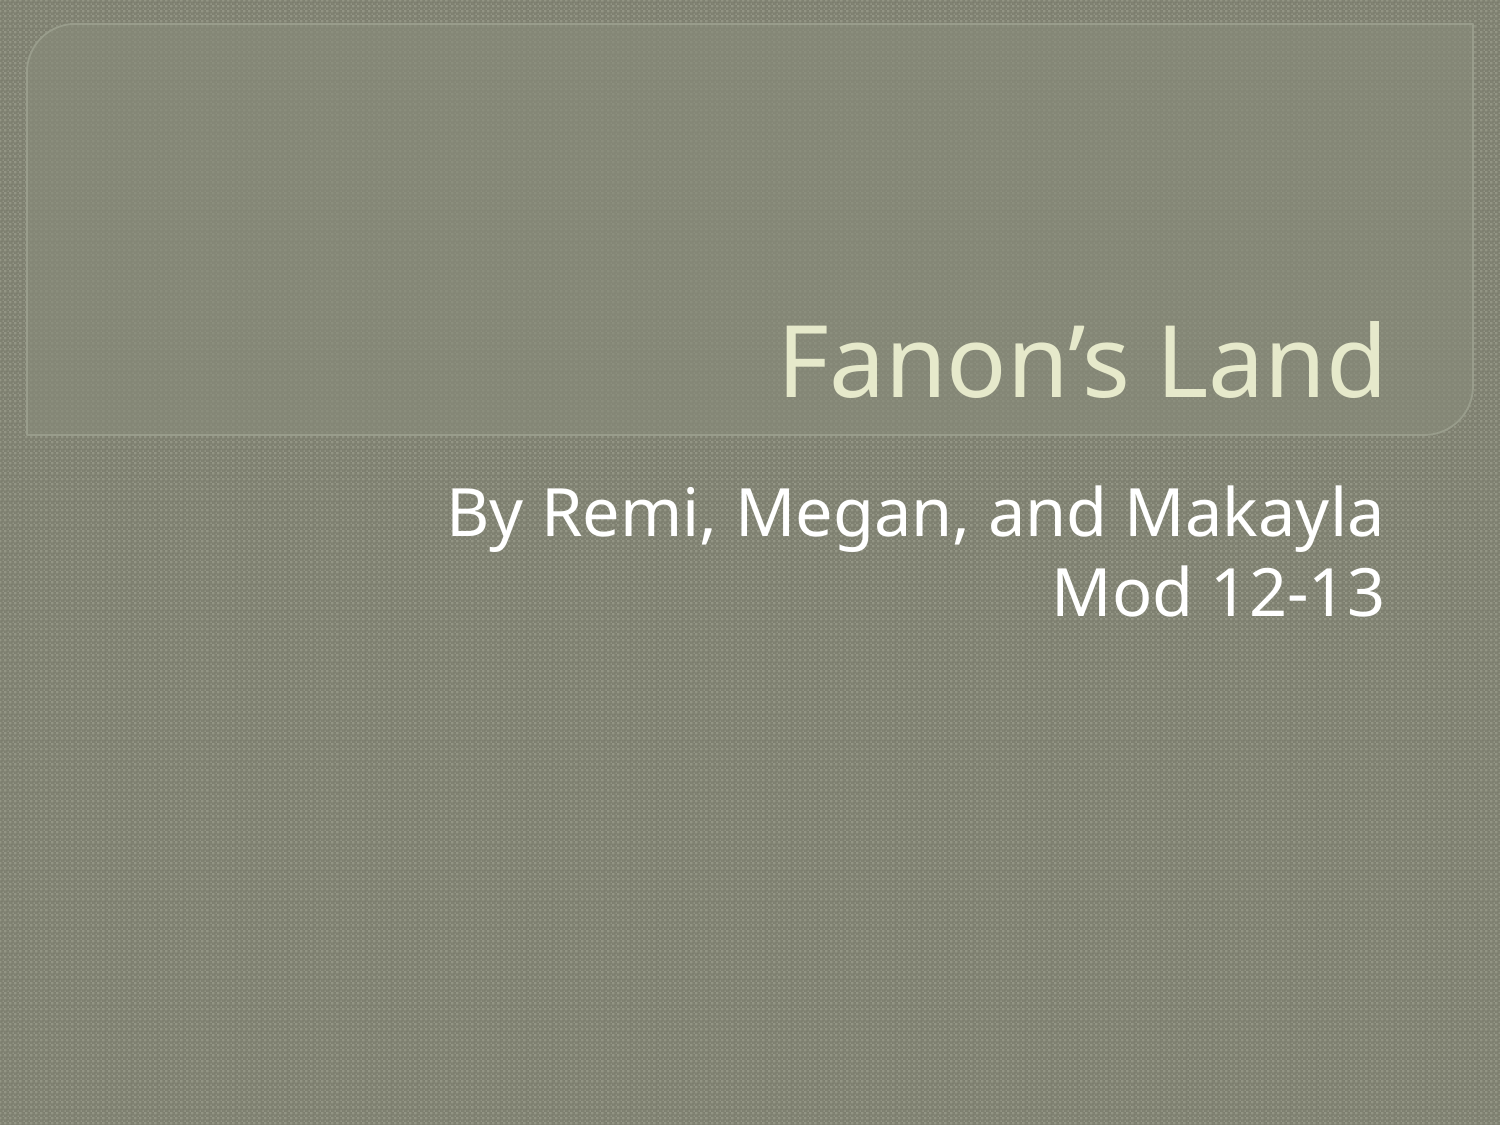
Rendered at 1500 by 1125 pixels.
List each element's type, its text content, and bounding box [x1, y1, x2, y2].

title Fanon’s Land [76, 62, 1427, 425]
subtitle By Remi, Megan, and Makayla Mod 12-13 [350, 462, 1427, 750]
